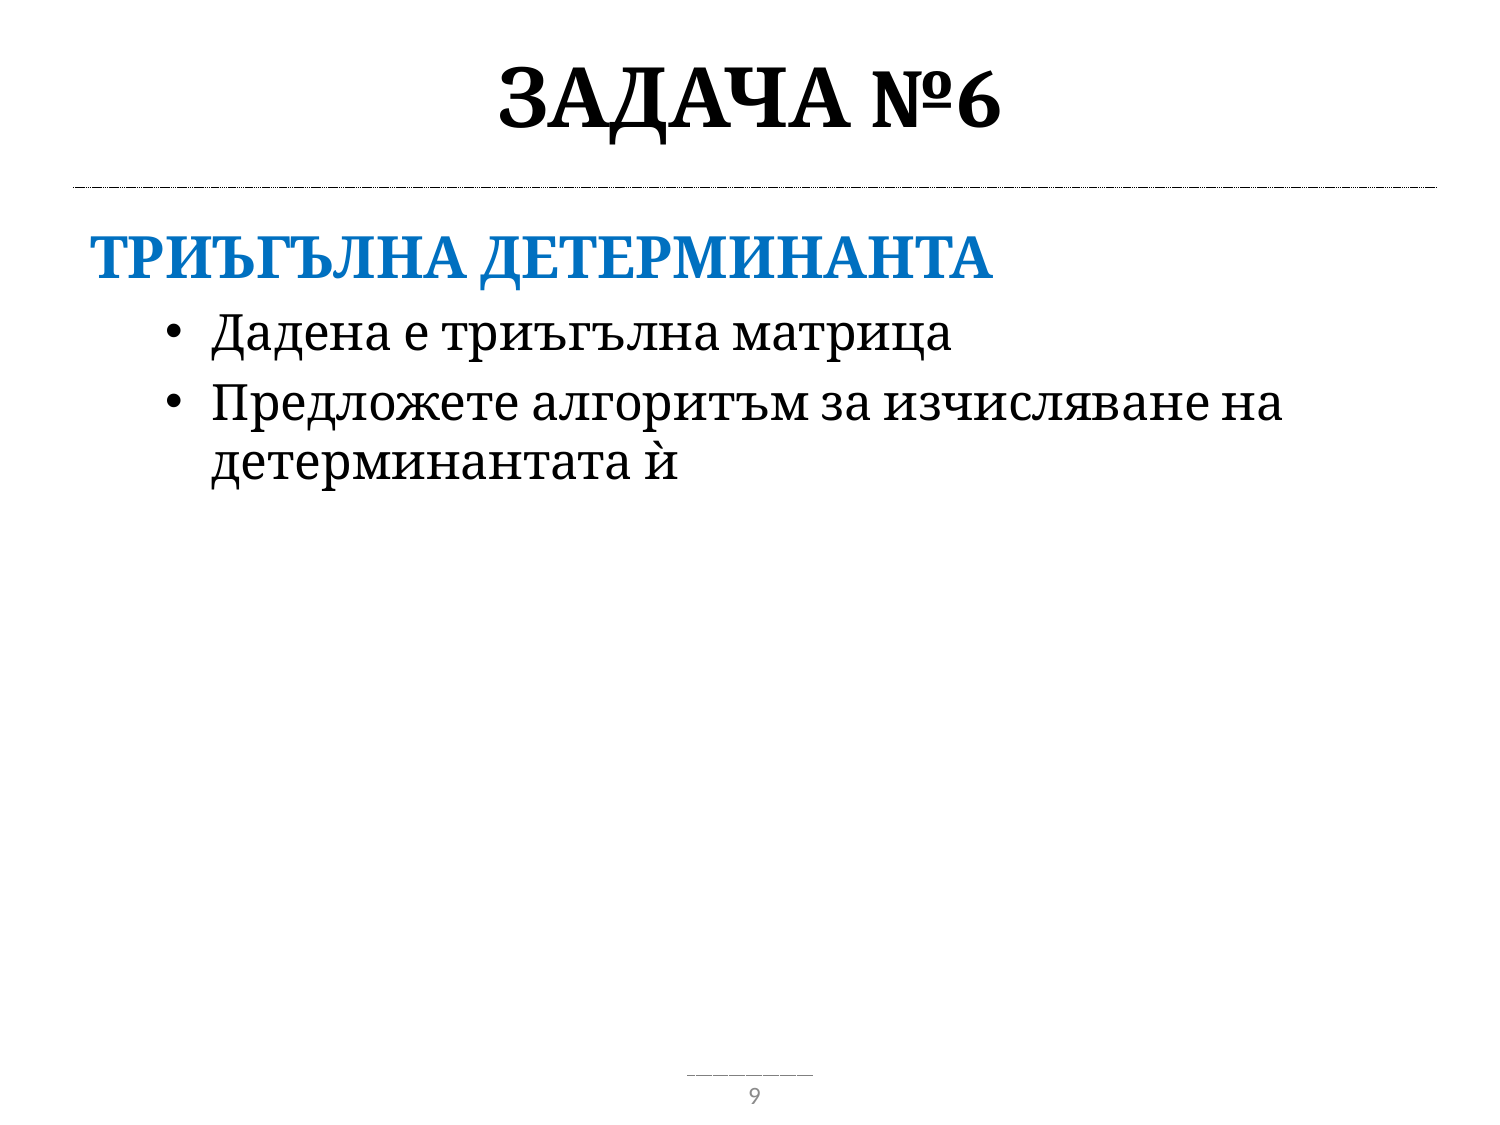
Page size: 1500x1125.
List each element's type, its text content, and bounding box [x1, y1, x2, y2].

title Задача №6 [0, 0, 1500, 188]
slide_number 9 [579, 1065, 930, 1125]
